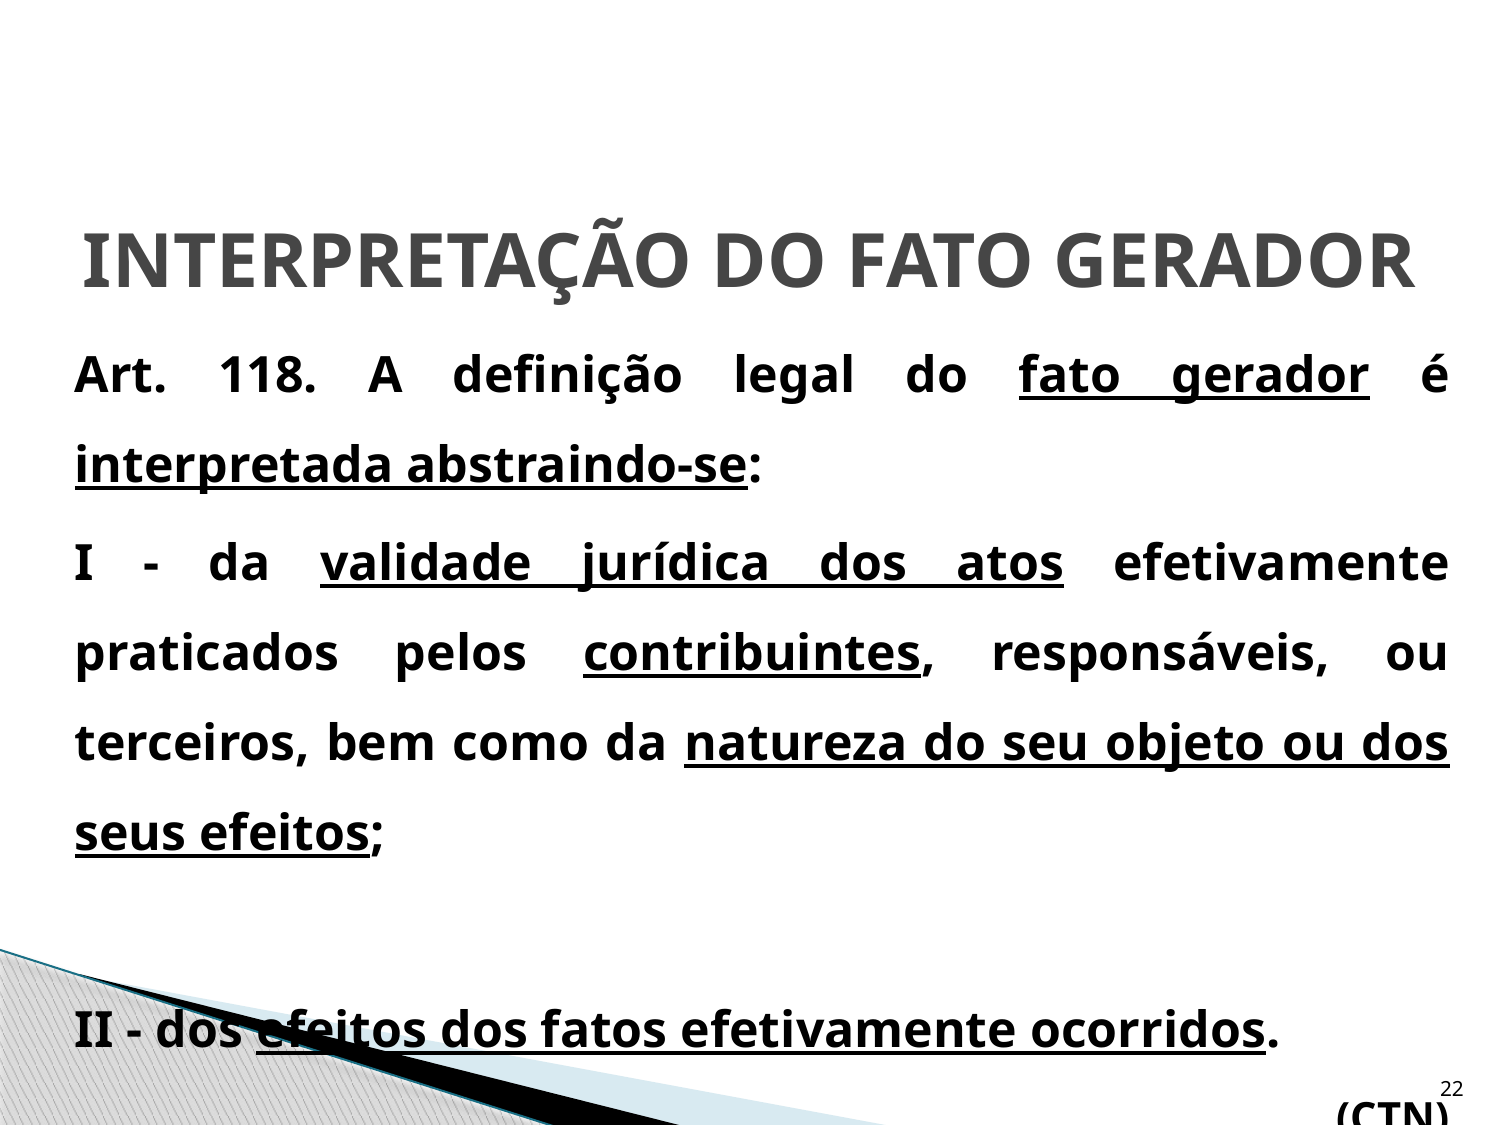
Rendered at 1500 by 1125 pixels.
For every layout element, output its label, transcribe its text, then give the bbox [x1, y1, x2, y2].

list Art. 118. A definição legal do fato gerador é interpretada abstraindo-se: I - da validade jurídica dos atos efetivamente praticados pelos contribuintes, responsáveis, ou terceiros, bem como da natureza do seu objeto ou dos seus efeitos; II - dos efeitos dos fatos efetivamente ocorridos. (CTN) [0, 304, 1466, 1032]
slide_number 22 [1418, 1051, 1479, 1112]
title INTERPRETAÇÃO DO FATO GERADOR [0, 222, 1500, 293]
footer [718, 1051, 1105, 1112]
